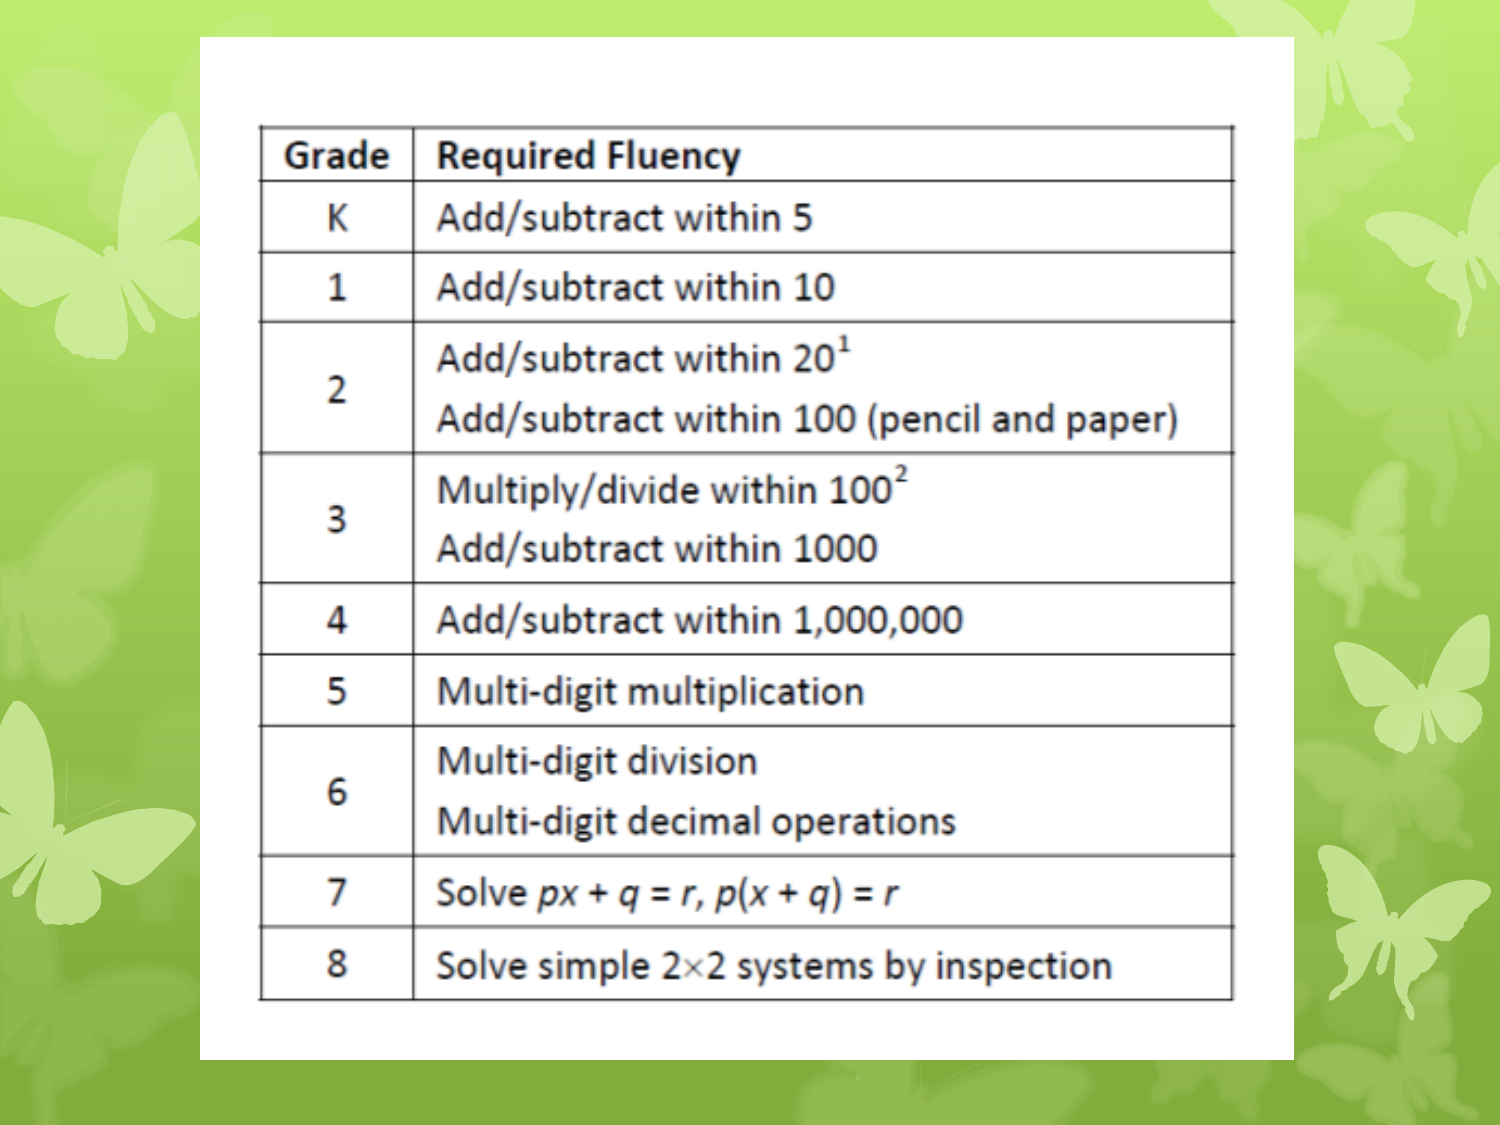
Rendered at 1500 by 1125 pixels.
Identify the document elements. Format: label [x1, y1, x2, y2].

list [199, 36, 1295, 1061]
